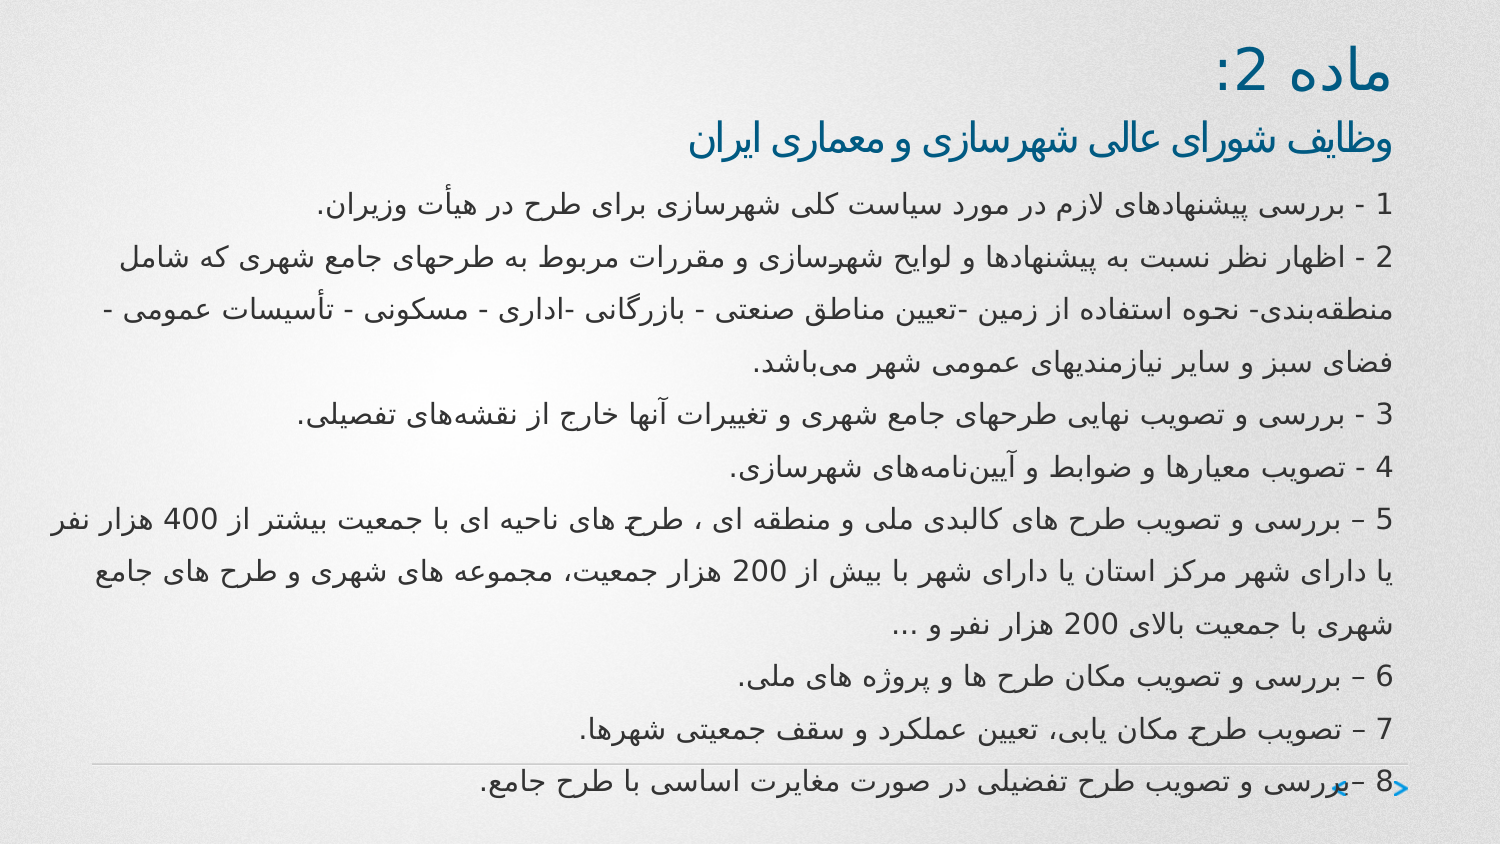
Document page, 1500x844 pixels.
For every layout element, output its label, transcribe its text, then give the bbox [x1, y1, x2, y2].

text_box ماده 2: [932, 24, 1409, 110]
picture [0, 0, 1500, 844]
text_box 1 - بررسی پیشنهادهای لازم در مورد سیاست کلی شهرسازی برای طرح در هیأت وزیران. 2 - اظهار نظر نسبت به پیشنهادها و لوایح شهرسازی و مقررات مربوط به طرحهای جامع شهری که شامل منطقه‌بندی- نحوه استفاده از زمین -‌تعیین مناطق صنعتی - بازرگانی -اداری - مسکونی - تأسیسات عمومی - فضای سبز و سایر نیازمندیهای عمومی شهر می‌باشد. 3 - بررسی و تصویب نهایی طرحهای جامع شهری و تغییرات آنها خارج از نقشه‌های تفصیلی. 4 - تصویب معیارها و ضوابط و آیین‌نامه‌های شهرسازی. 5 – بررسی و تصویب طرح های کالبدی ملی و منطقه ای ، طرح های ناحیه ای با جمعیت بیشتر از 400 هزار نفر یا دارای شهر مرکز استان یا دارای شهر با بیش از 200 هزار جمعیت، مجموعه های شهری و طرح های جامع شهری با جمعیت بالای 200 هزار نفر و ... 6 – بررسی و تصویب مکان طرح ها و پروژه های ملی. 7 – تصویب طرح مکان یابی، تعیین عملکرد و سقف جمعیتی شهرها. 8 –بررسی و تصویب طرح تفضیلی در صورت مغایرت اساسی با طرح جامع. [29, 160, 1409, 805]
title وظایف شورای عالی شهرسازی و معماری ایران [227, 61, 1410, 160]
